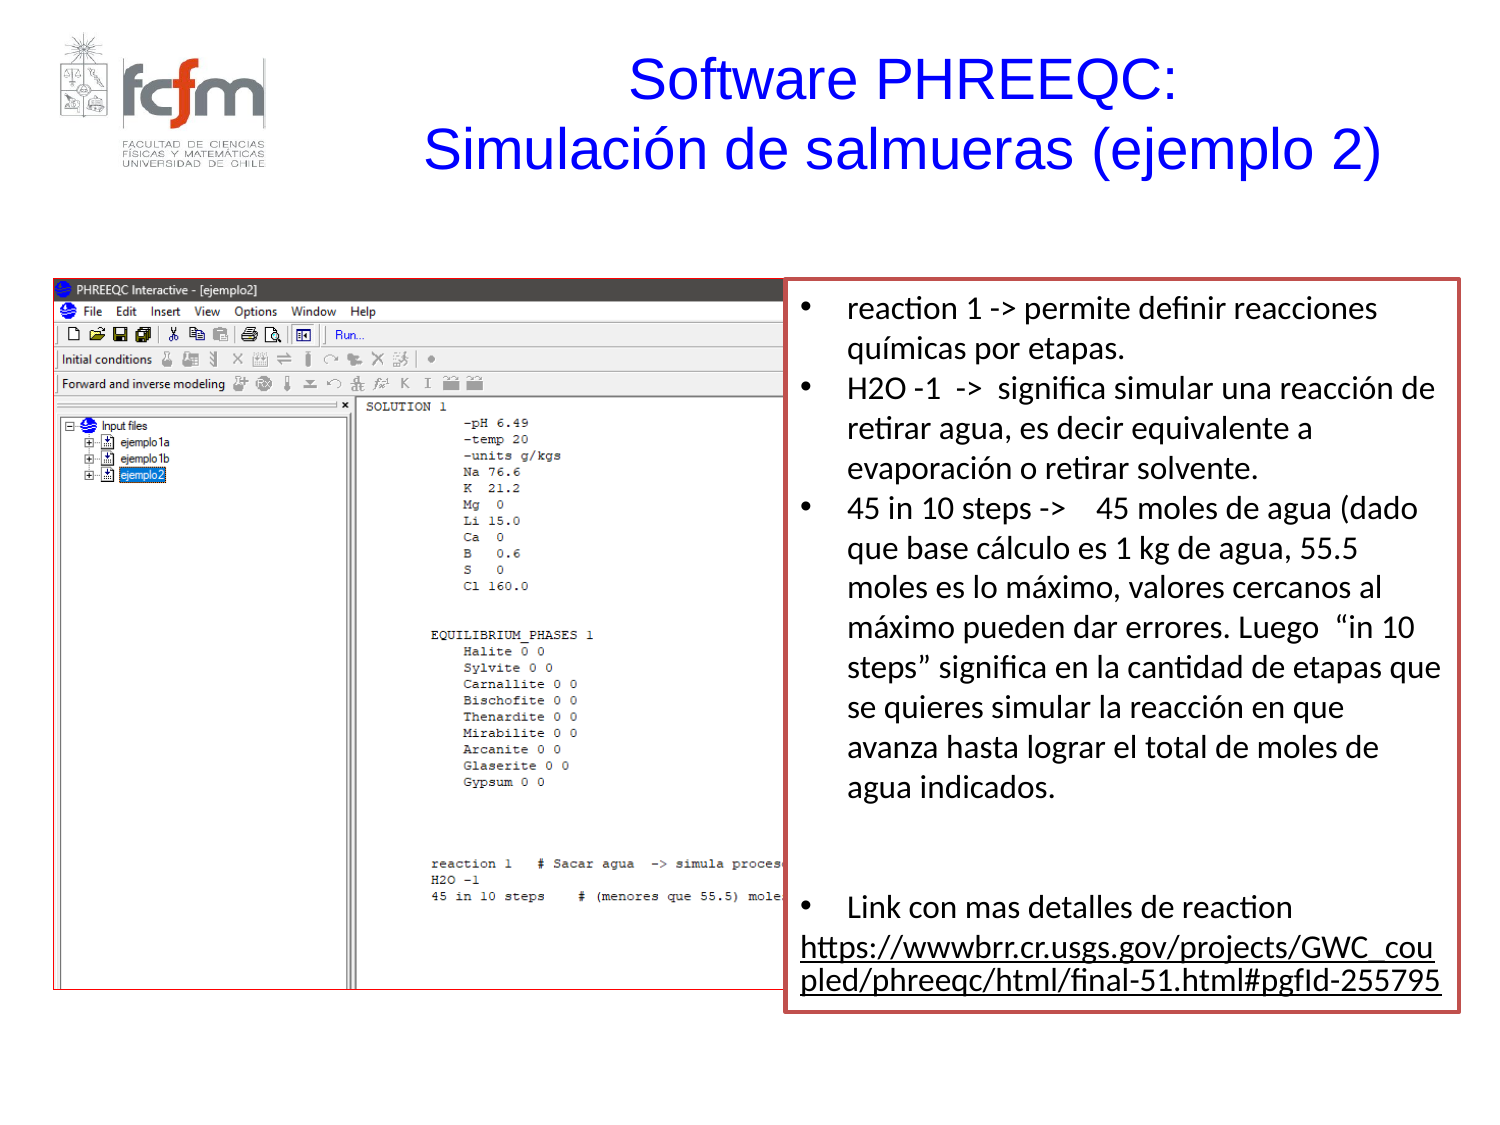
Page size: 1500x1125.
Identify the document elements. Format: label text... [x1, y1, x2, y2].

text_box Software PHREEQC: Simulación de salmueras (ejemplo 2) [458, 16, 1350, 206]
picture [52, 278, 985, 990]
text_box reaction 1 -> permite definir reacciones químicas por etapas. H2O -1 -> significa simular una reacción de retirar agua, es decir equivalente a evaporación o retirar solvente. 45 in 10 steps -> 45 moles de agua (dado que base cálculo es 1 kg de agua, 55.5 moles es lo máximo, valores cercanos al máximo pueden dar errores. Luego “in 10 steps” significa en la cantidad de etapas que se quieres simular la reacción en que avanza hasta lograr el total de moles de agua indicados. Link con mas detalles de reaction https://wwwbrr.cr.usgs.gov/projects/GWC_coupled/phreeqc/html/final-51.html#pgfId-255795 [783, 277, 1461, 1014]
